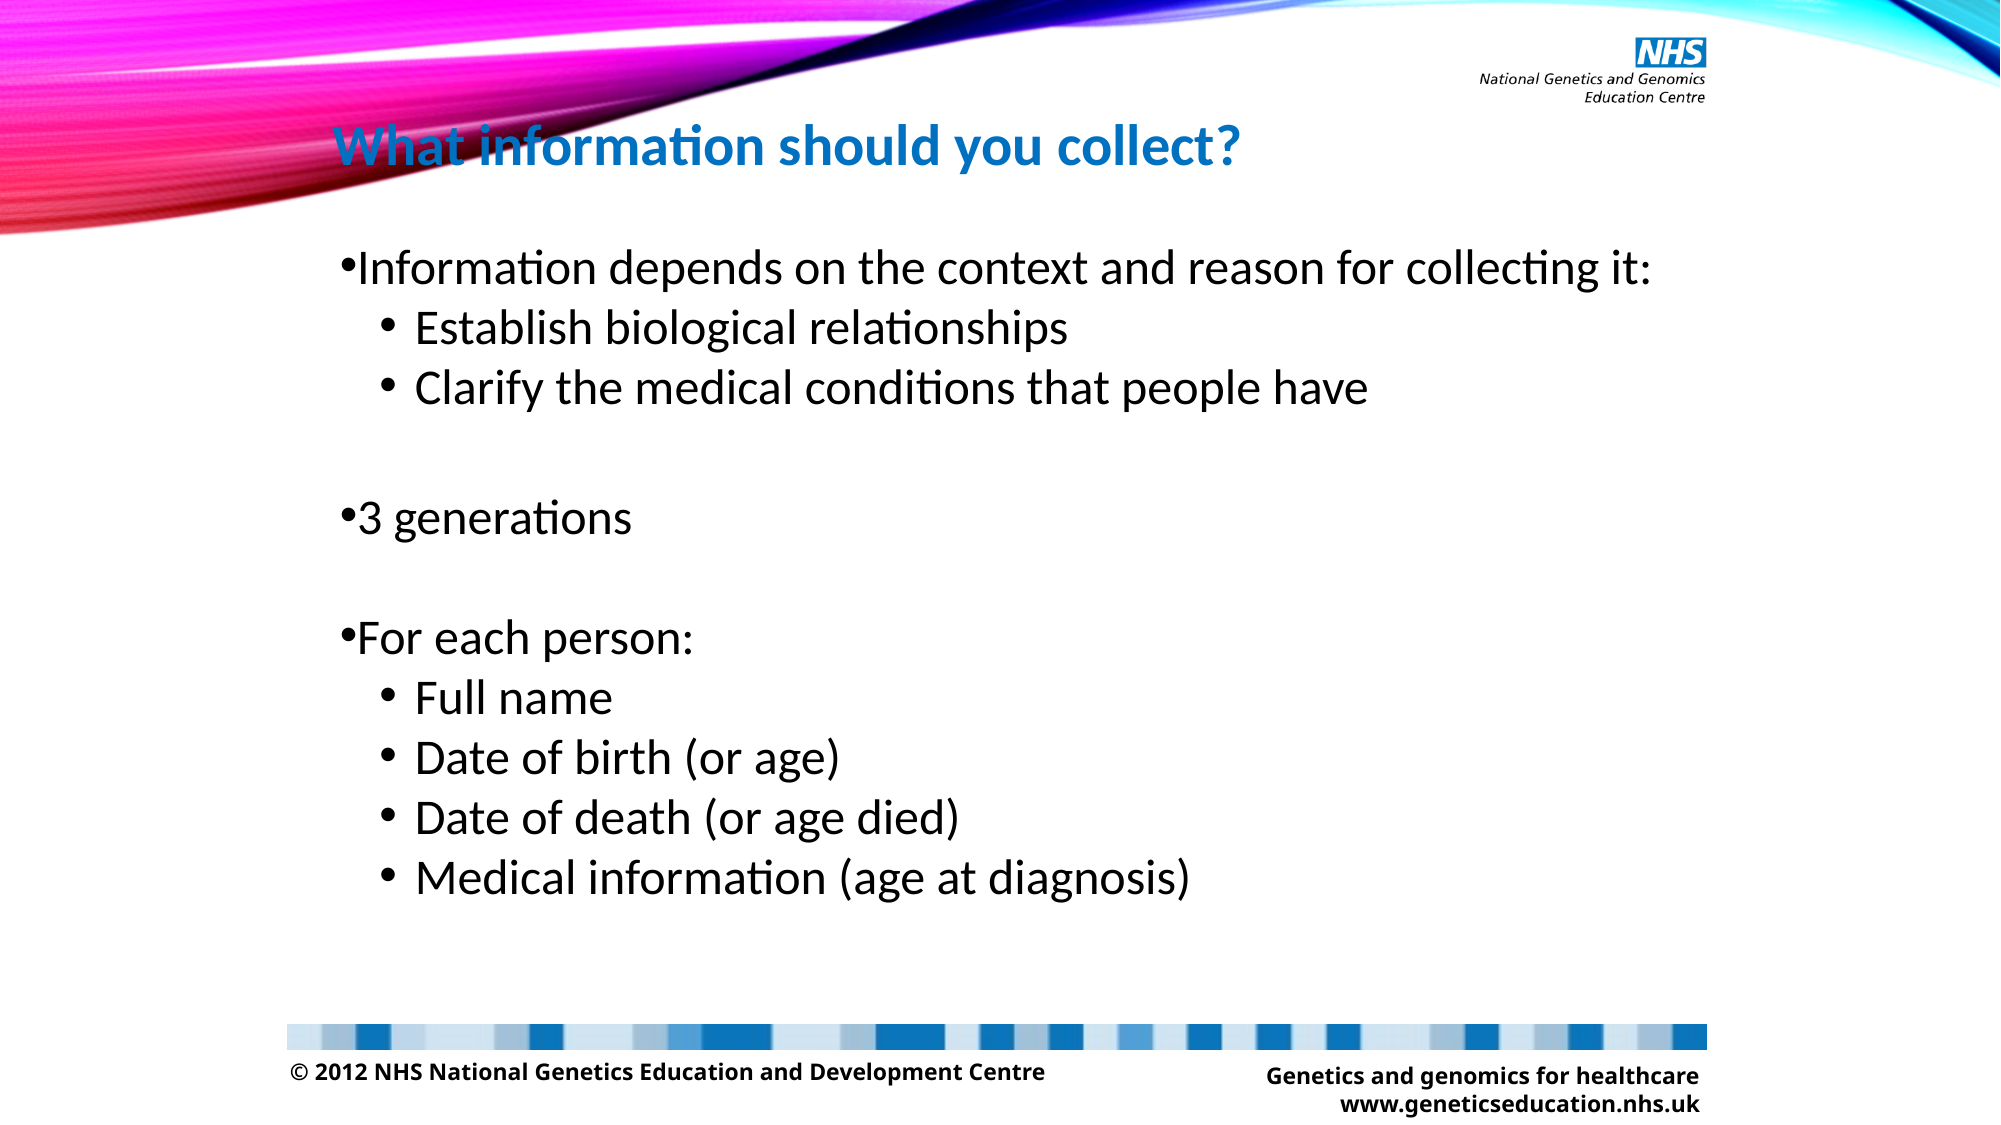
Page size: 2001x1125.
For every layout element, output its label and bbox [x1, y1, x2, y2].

picture [0, 0, 2000, 237]
text_box [274, 34, 1716, 1125]
picture [1890, 0, 2000, 75]
picture [1910, 0, 2000, 45]
